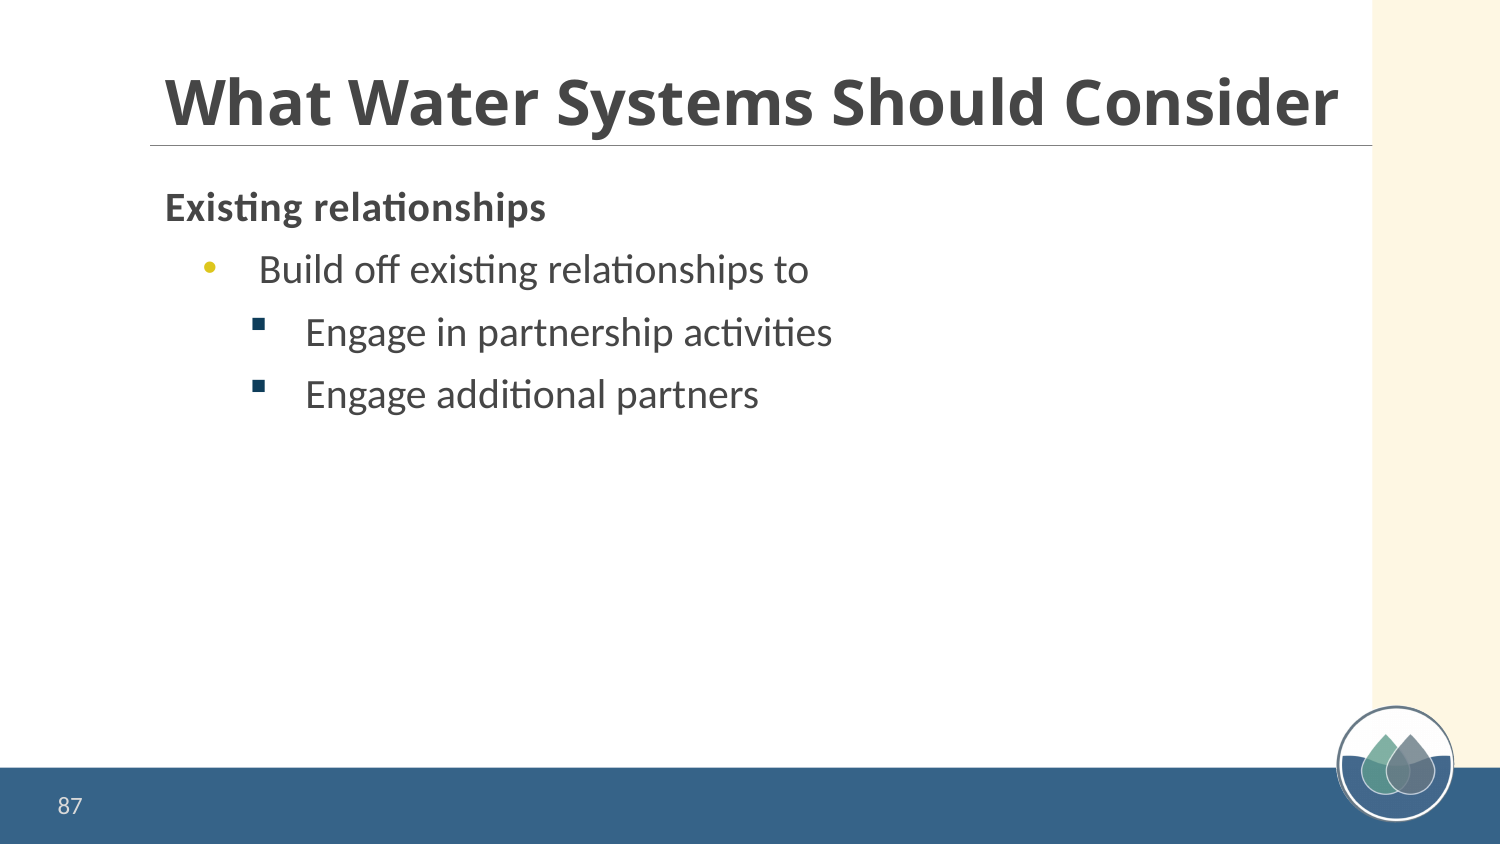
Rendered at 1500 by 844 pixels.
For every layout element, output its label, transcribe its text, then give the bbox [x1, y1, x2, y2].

list Existing relationships Build off existing relationships to Engage in partnership activities Engage additional partners [150, 171, 1373, 760]
title What Water Systems Should Consider [150, 21, 1373, 146]
slide_number 87 [16, 782, 124, 828]
